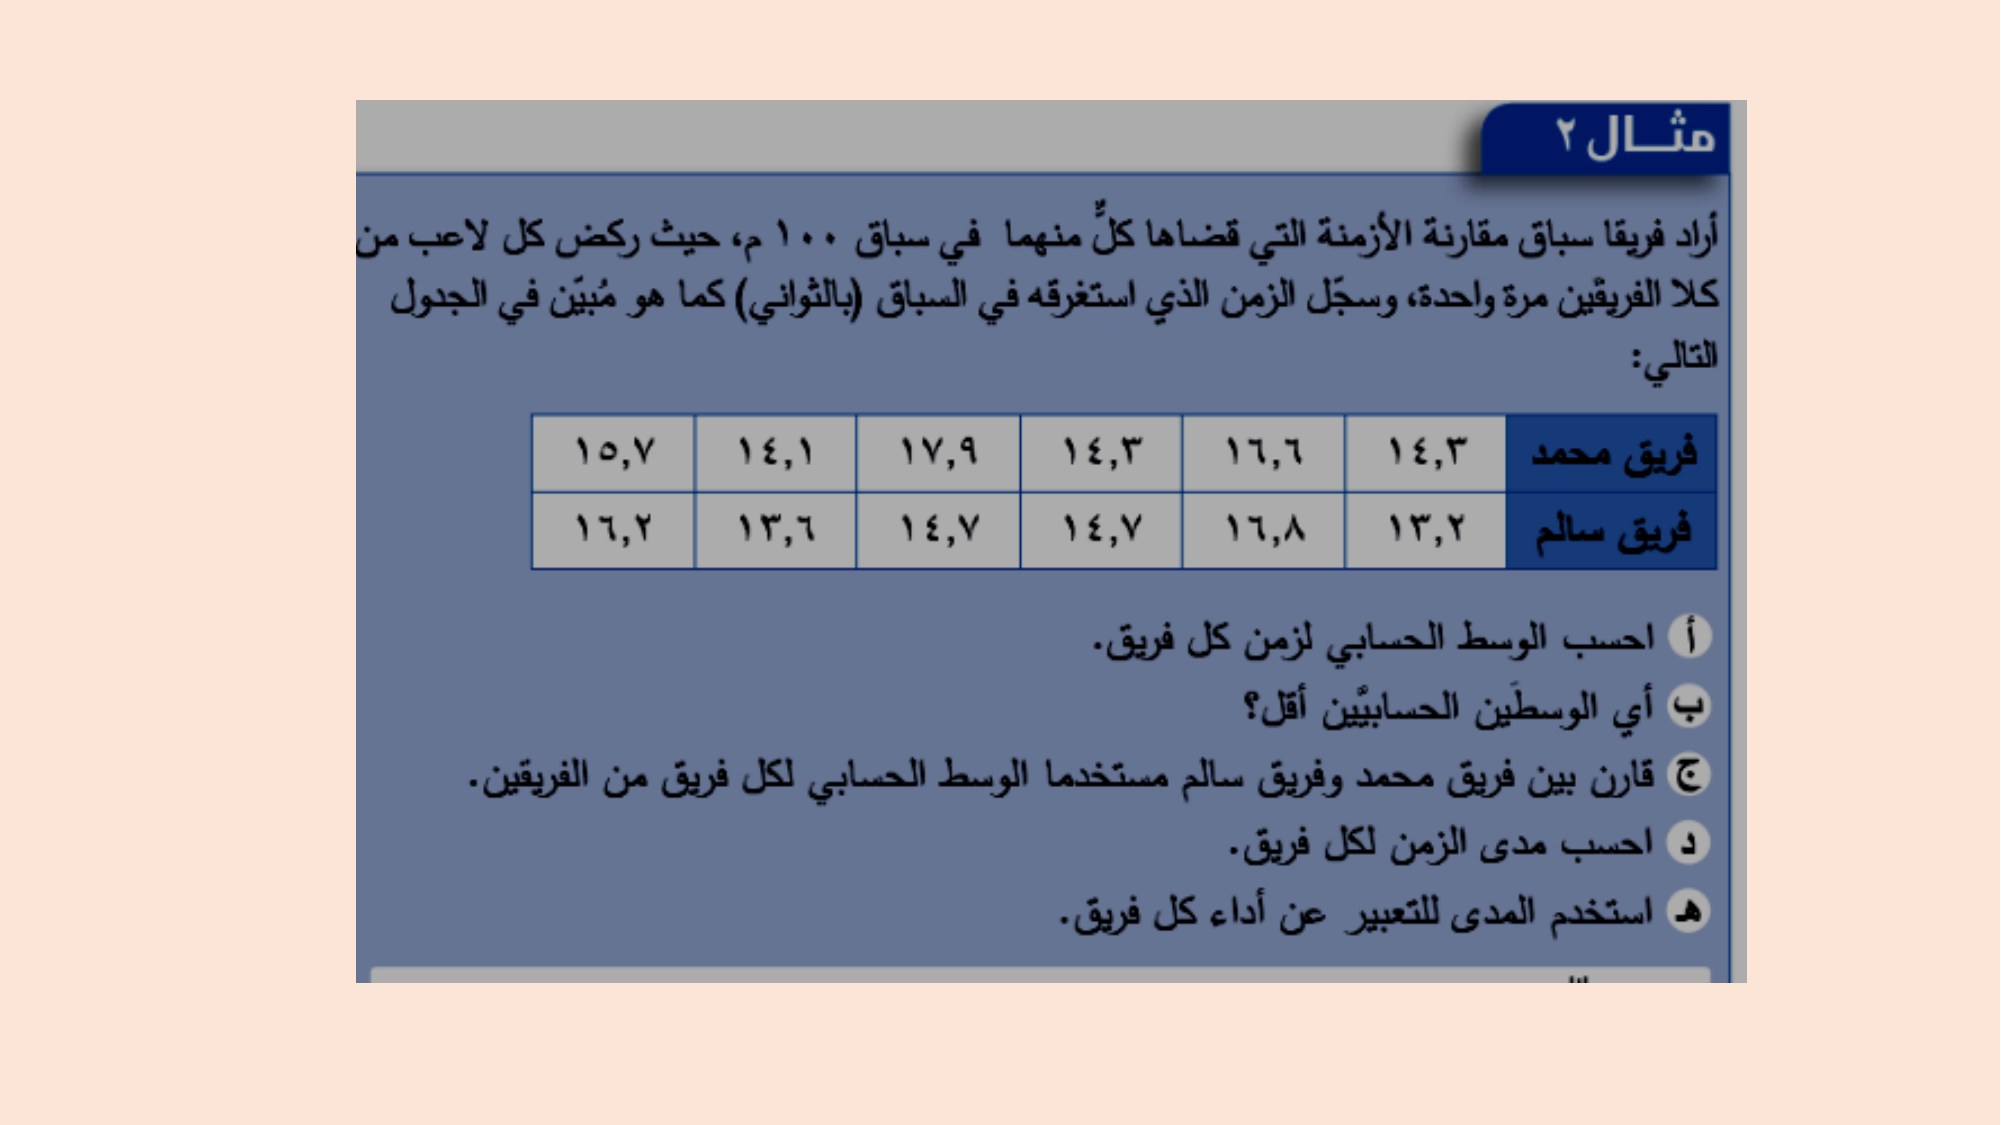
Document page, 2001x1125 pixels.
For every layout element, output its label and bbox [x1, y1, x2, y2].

picture [356, 100, 1747, 983]
